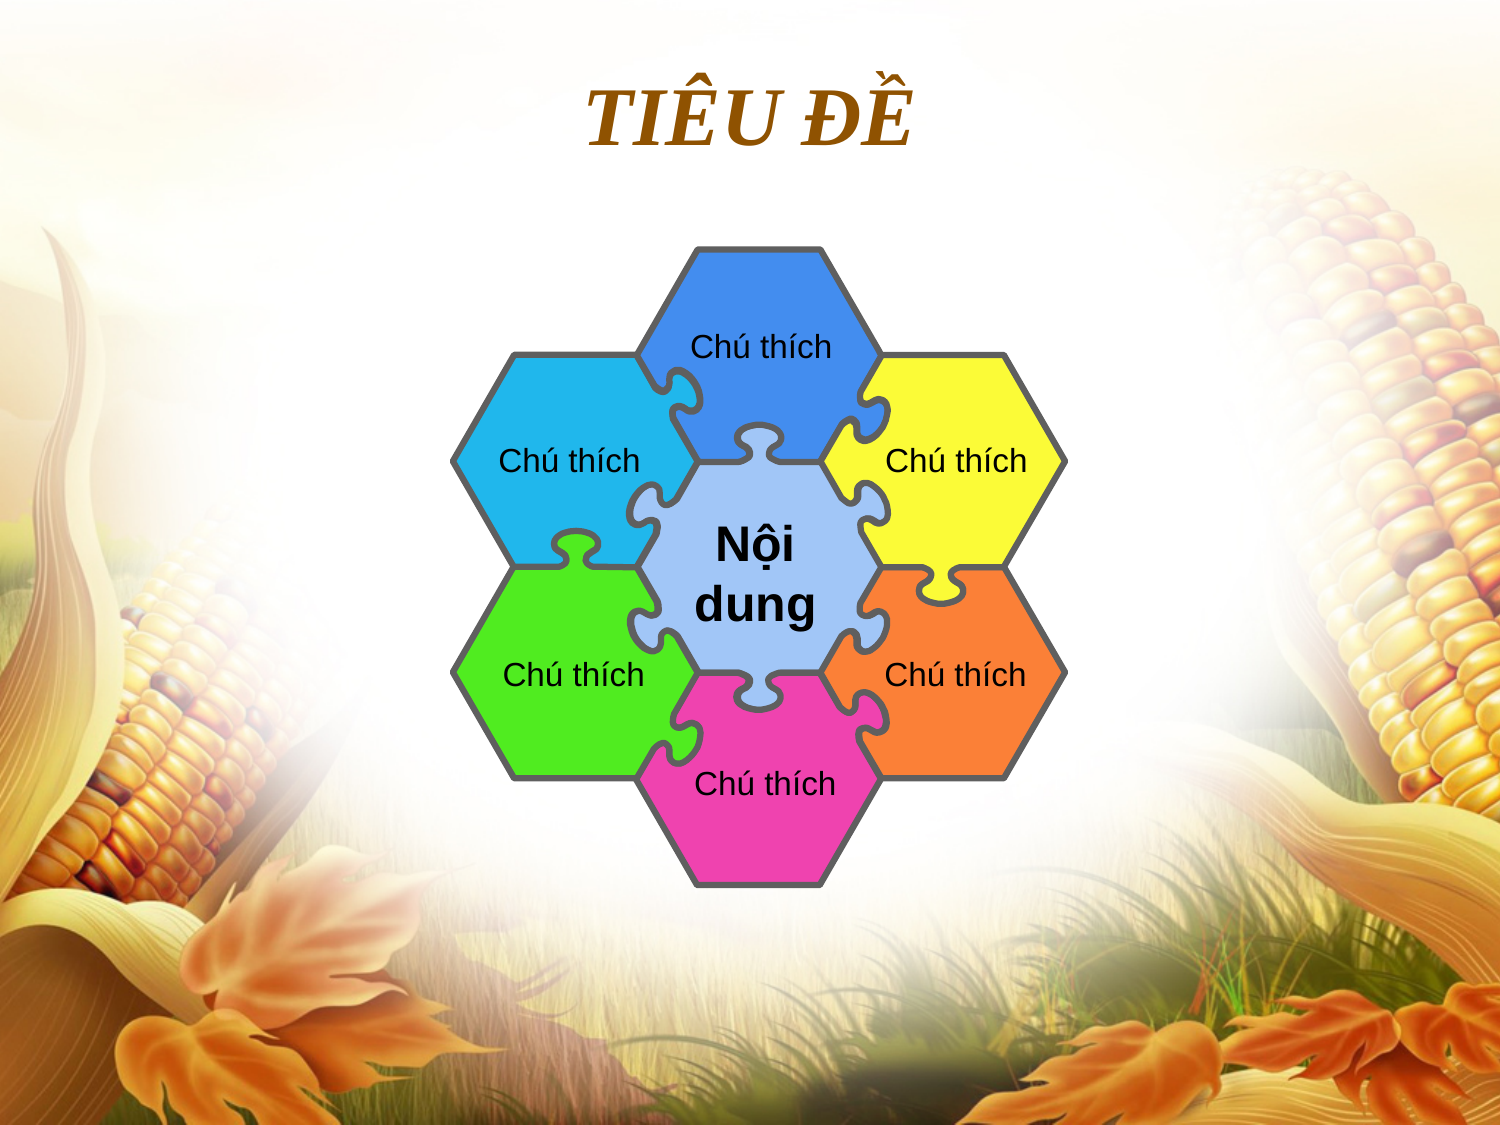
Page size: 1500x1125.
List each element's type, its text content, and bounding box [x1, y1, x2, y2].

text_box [452, 249, 1066, 886]
title TIÊU ĐỀ [74, 49, 1426, 176]
picture [0, 0, 1500, 1125]
